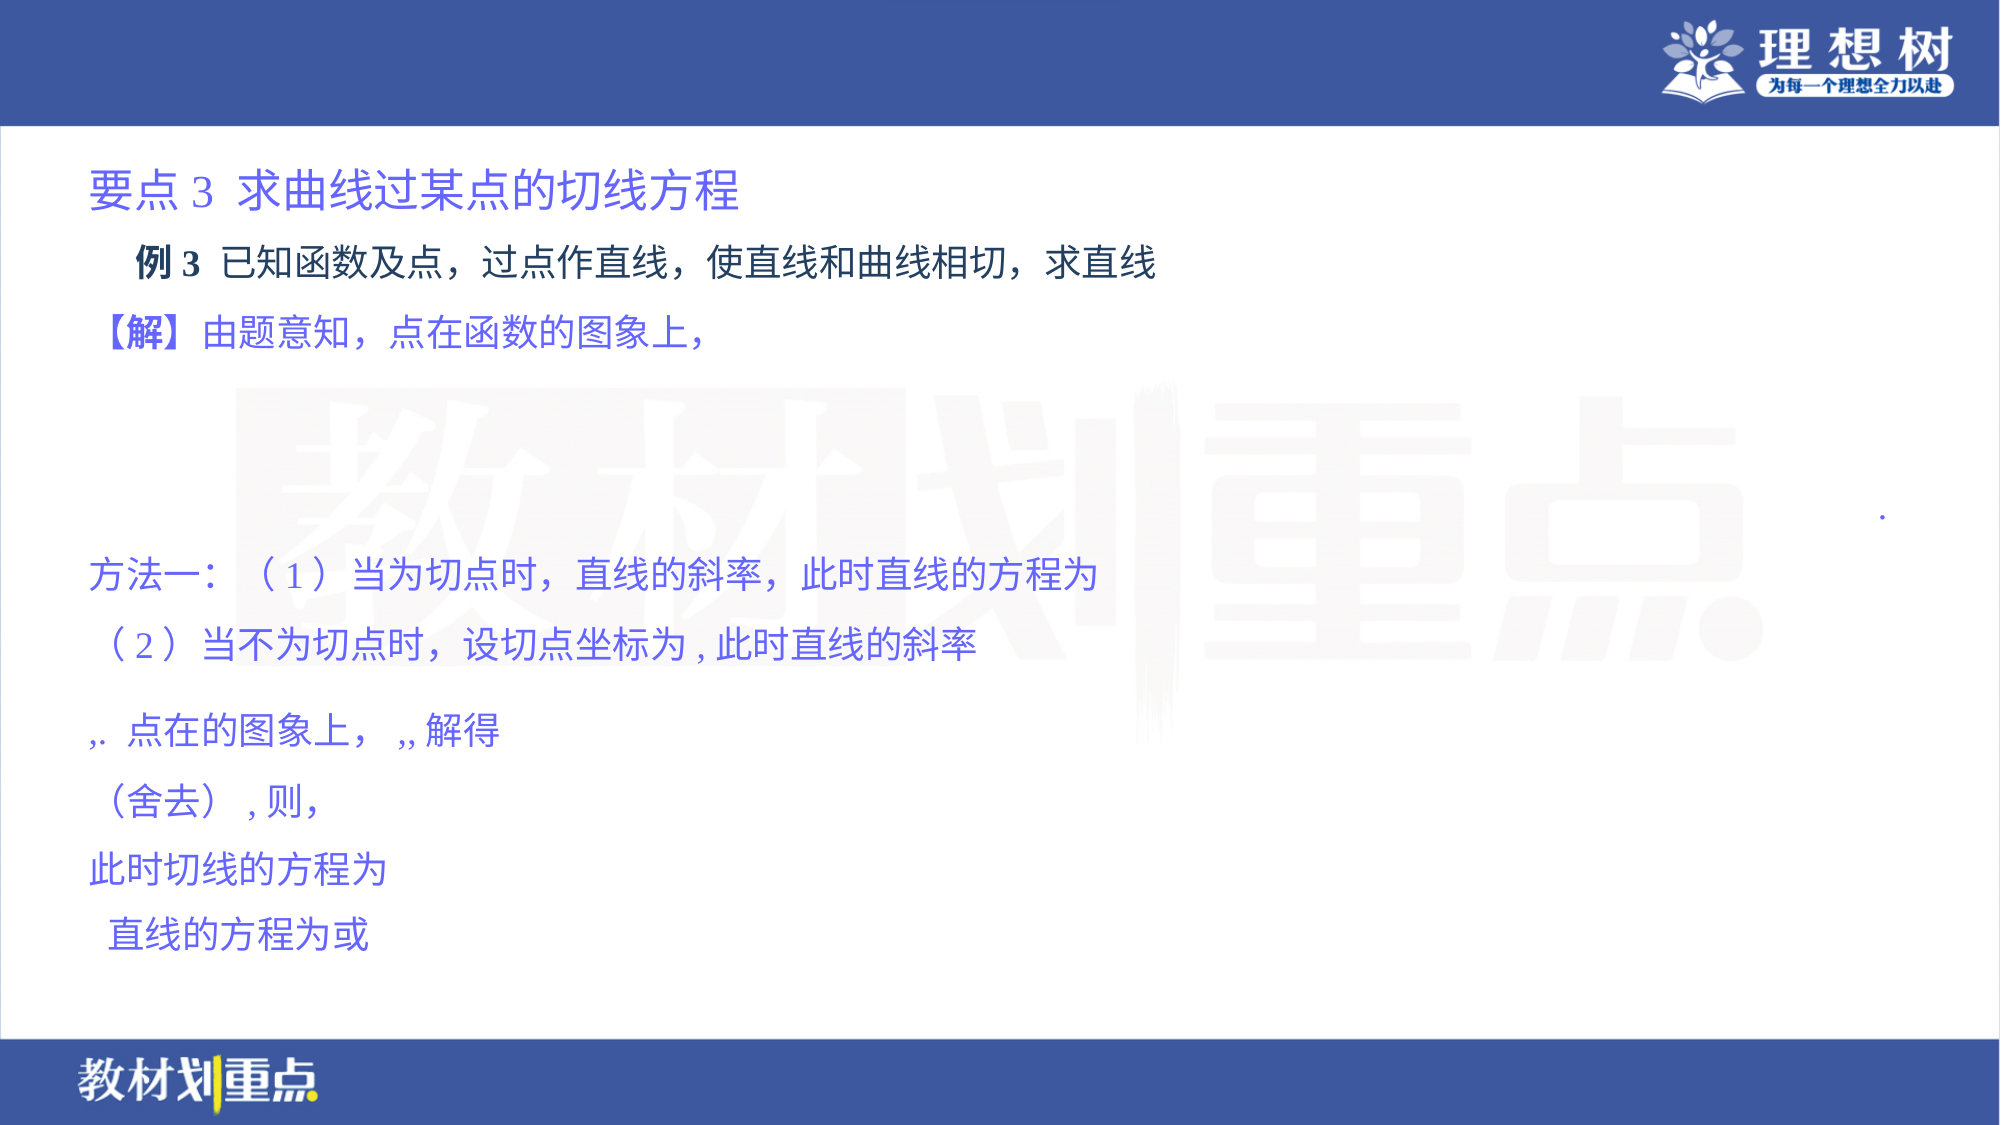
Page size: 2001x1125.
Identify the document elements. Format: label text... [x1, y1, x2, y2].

text_box 要点3 求曲线过某点的切线方程 [88, 135, 1911, 276]
picture [0, 0, 2000, 1125]
